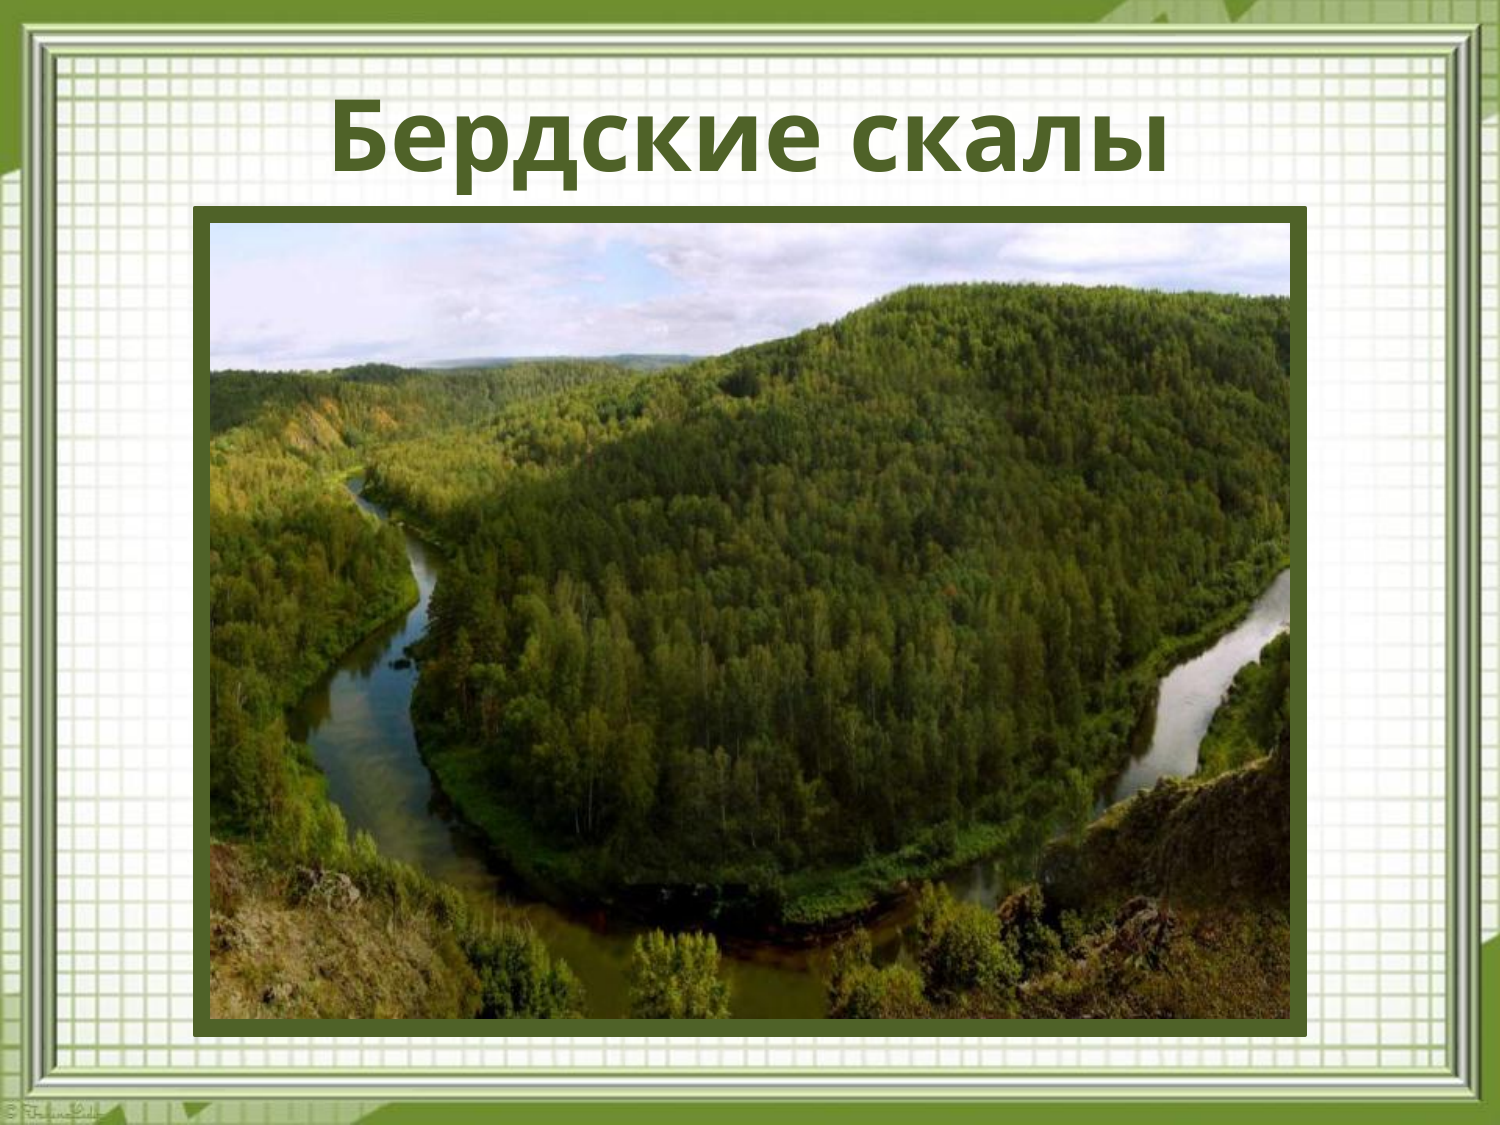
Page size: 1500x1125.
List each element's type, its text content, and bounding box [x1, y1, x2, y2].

picture [0, 0, 1500, 1125]
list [206, 219, 1294, 1024]
text_box [193, 206, 1307, 1037]
title Бердские скалы [75, 78, 1425, 185]
